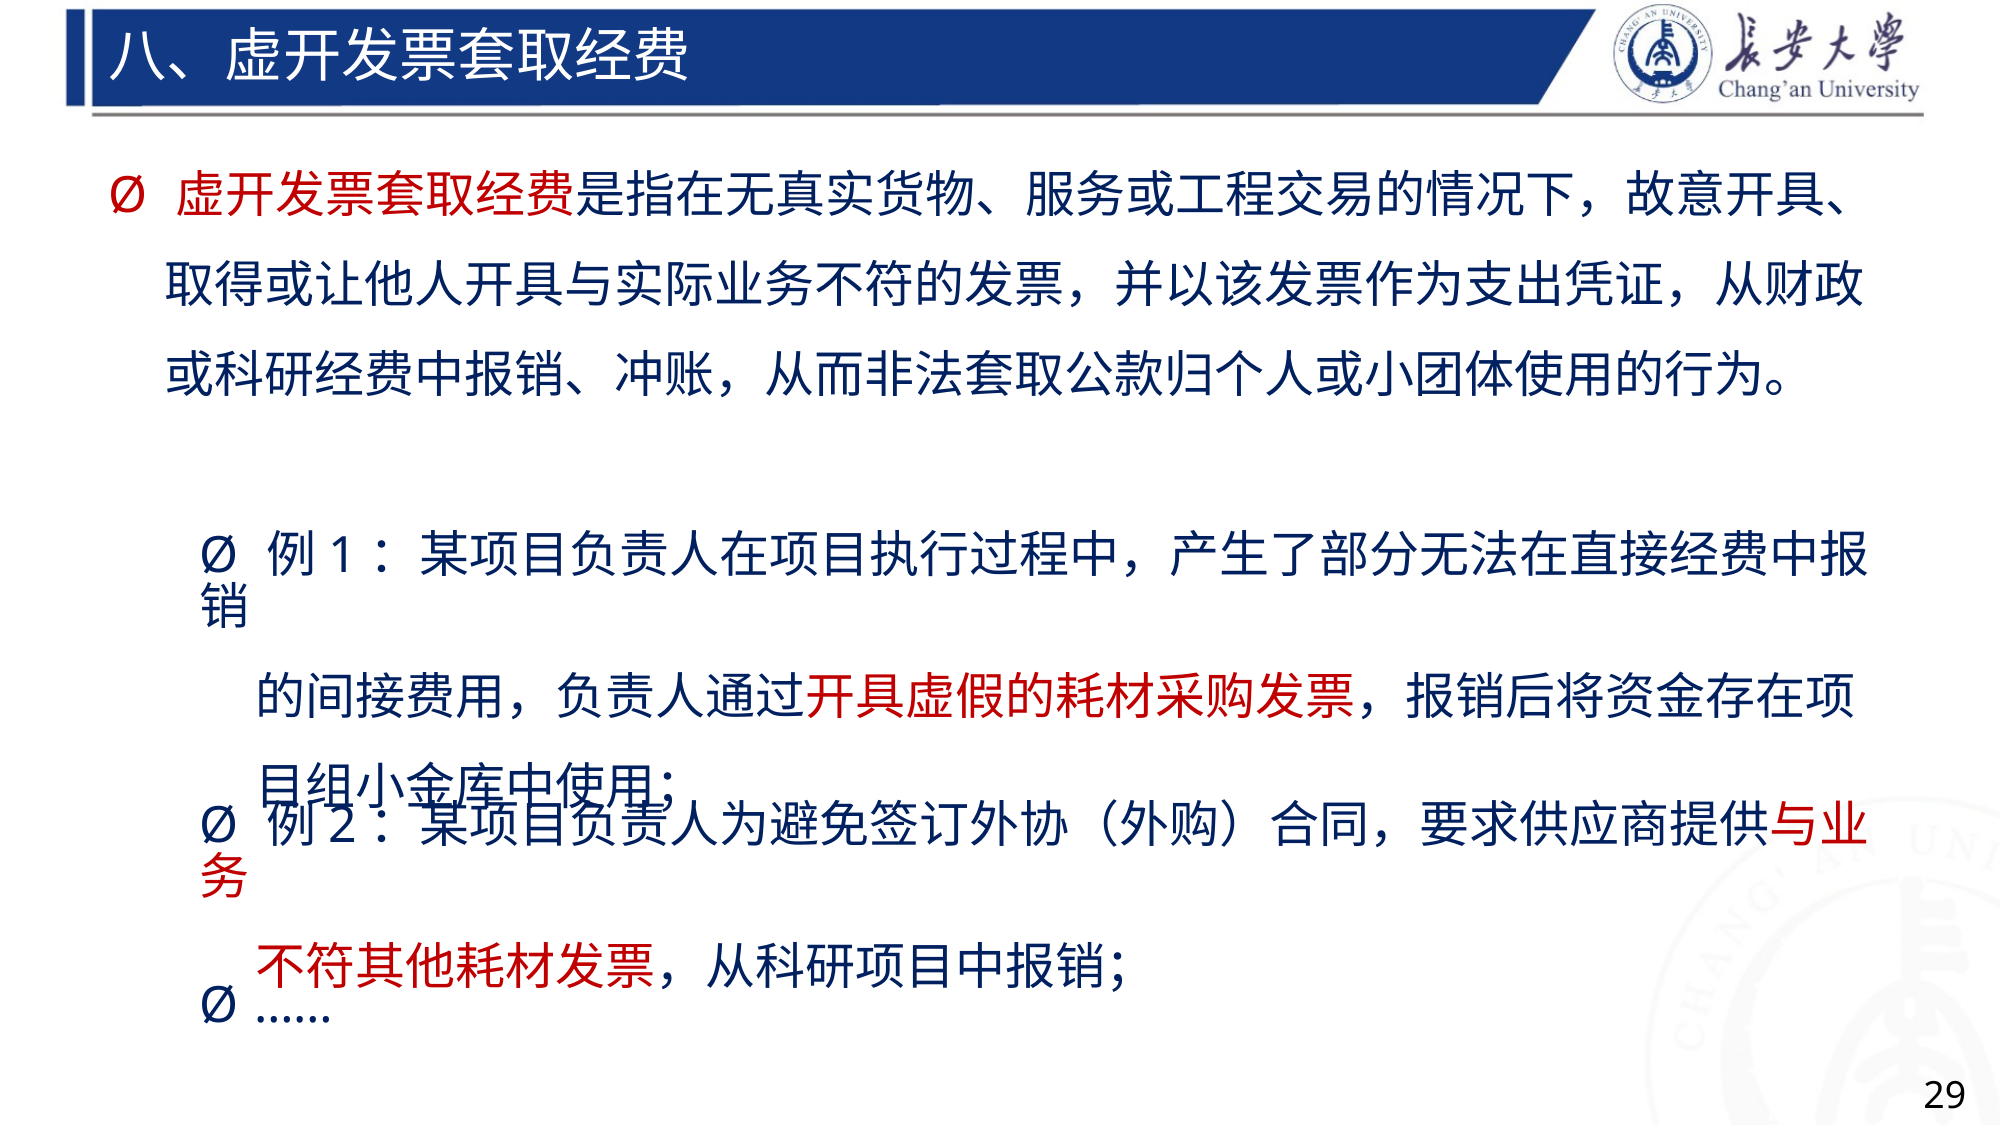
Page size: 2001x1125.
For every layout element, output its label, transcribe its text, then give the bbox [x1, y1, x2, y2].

text_box 29 [1923, 1076, 1990, 1116]
text_box [0, 0, 2000, 1125]
text_box Ø 虚开发票套取经费是指在无真实货物、服务或工程交易的情况下，故意开具、 取得或让他人开具与实际业务不符的发票，并以该发票作为支出凭证，从财政 或科研经费中报销、冲账，从而非法套取公款归个人或小团体使用的行为。 [108, 169, 1890, 403]
text_box Ø …… [199, 979, 377, 1033]
text_box Ø 例1：某项目负责人在项目执行过程中，产生了部分无法在直接经费中报销 的间接费用，负责人通过开具虚假的耗材采购发票，报销后将资金存在项 目组小金库中使用； [199, 529, 1912, 799]
text_box 八、虚开发票套取经费 [108, 27, 717, 88]
text_box Ø 例2：某项目负责人为避免签订外协（外购）合同，要求供应商提供与业务 不符其他耗材发票，从科研项目中报销； [199, 799, 1912, 995]
